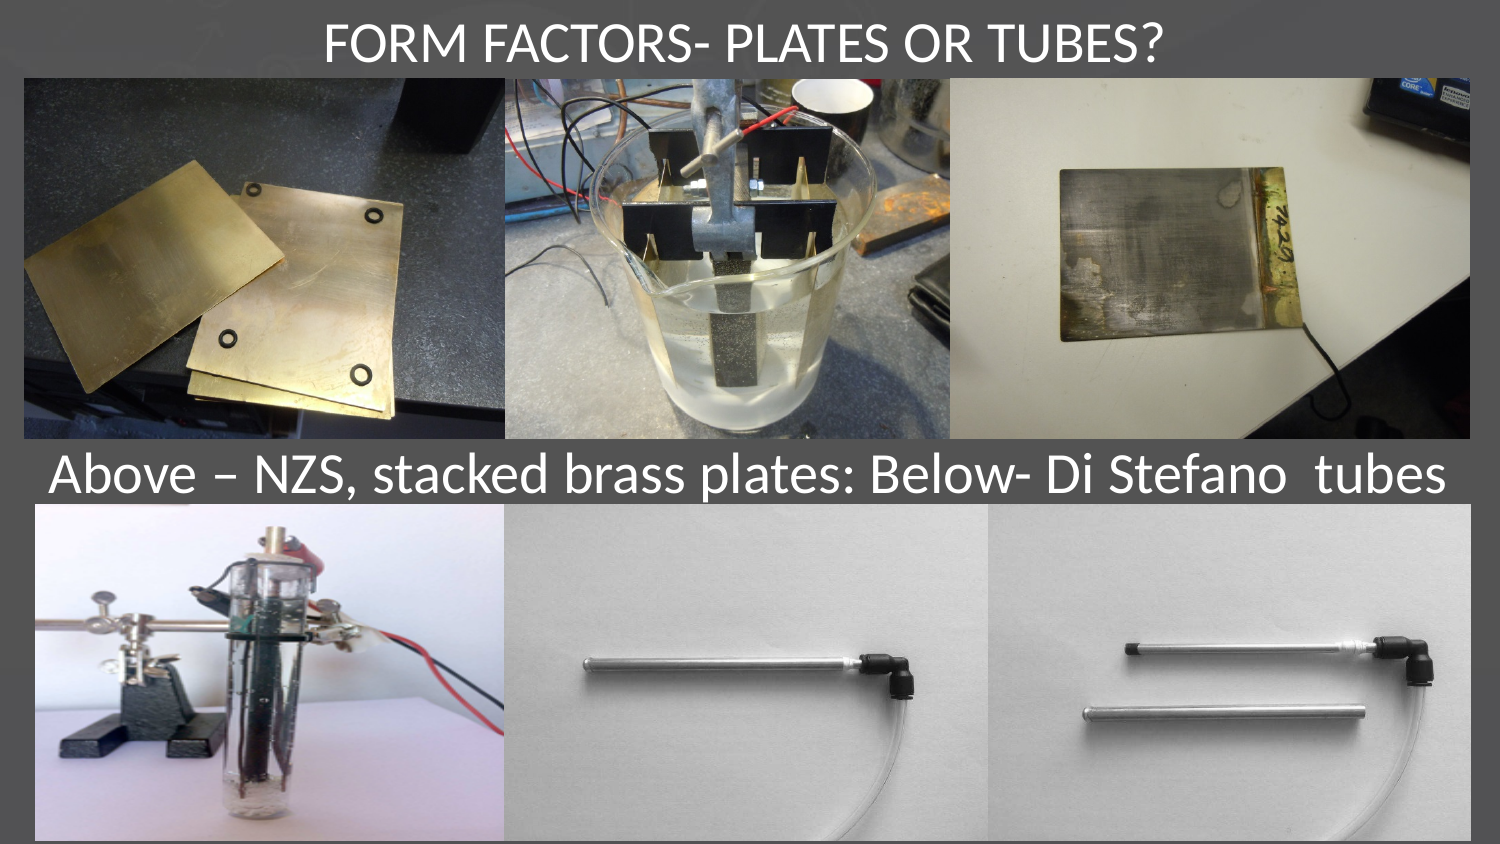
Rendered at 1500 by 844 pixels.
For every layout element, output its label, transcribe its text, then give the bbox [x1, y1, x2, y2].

text_box FORM FACTORS- PLATES OR TUBES? [308, 0, 1182, 77]
picture [0, 0, 1500, 844]
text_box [504, 504, 1471, 841]
text_box Above – NZS, stacked brass plates: Below- Di Stefano tubes [33, 446, 1463, 504]
